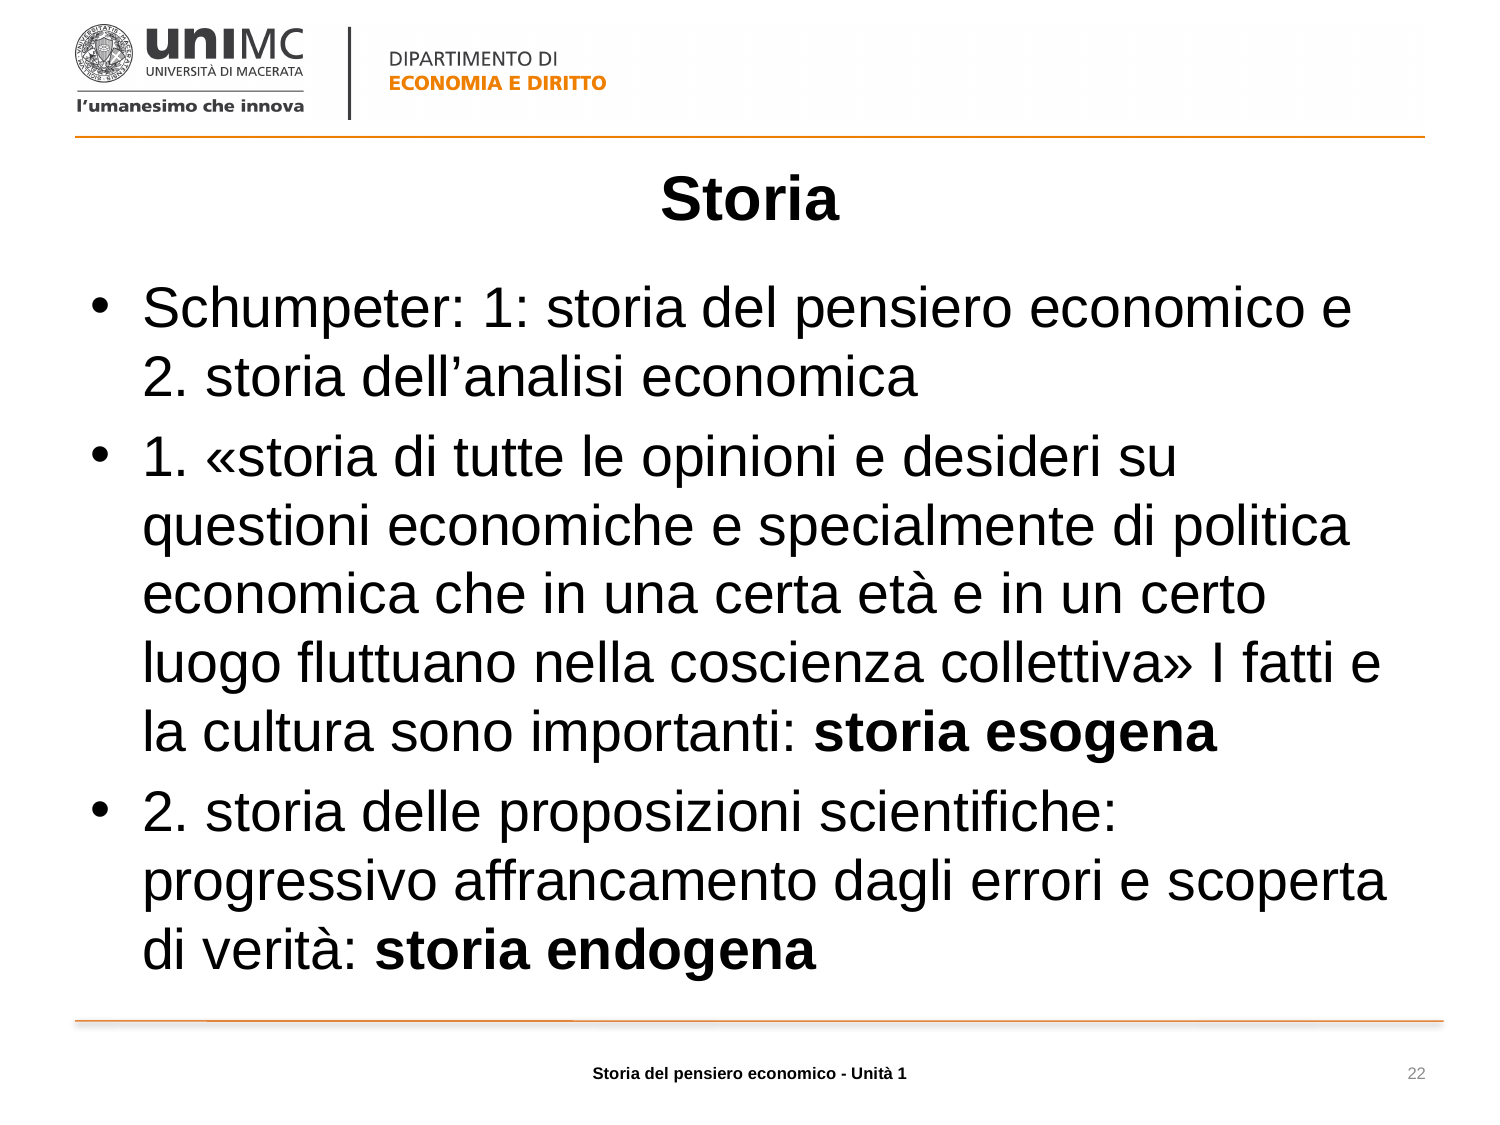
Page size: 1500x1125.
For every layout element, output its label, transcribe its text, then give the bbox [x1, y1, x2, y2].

slide_number 22 [1091, 1042, 1442, 1103]
title Storia [75, 149, 1425, 241]
picture [75, 24, 1425, 138]
footer Storia del pensiero economico - Unità 1 [512, 1042, 988, 1103]
list Schumpeter: 1: storia del pensiero economico e 2. storia dell’analisi economica 1. «storia di tutte le opinioni e desideri su questioni economiche e specialmente di politica economica che in una certa età e in un certo luogo fluttuano nella coscienza collettiva» I fatti e la cultura sono importanti: storia esogena 2. storia delle proposizioni scientifiche: progressivo affrancamento dagli errori e scoperta di verità: storia endogena [75, 262, 1425, 1005]
